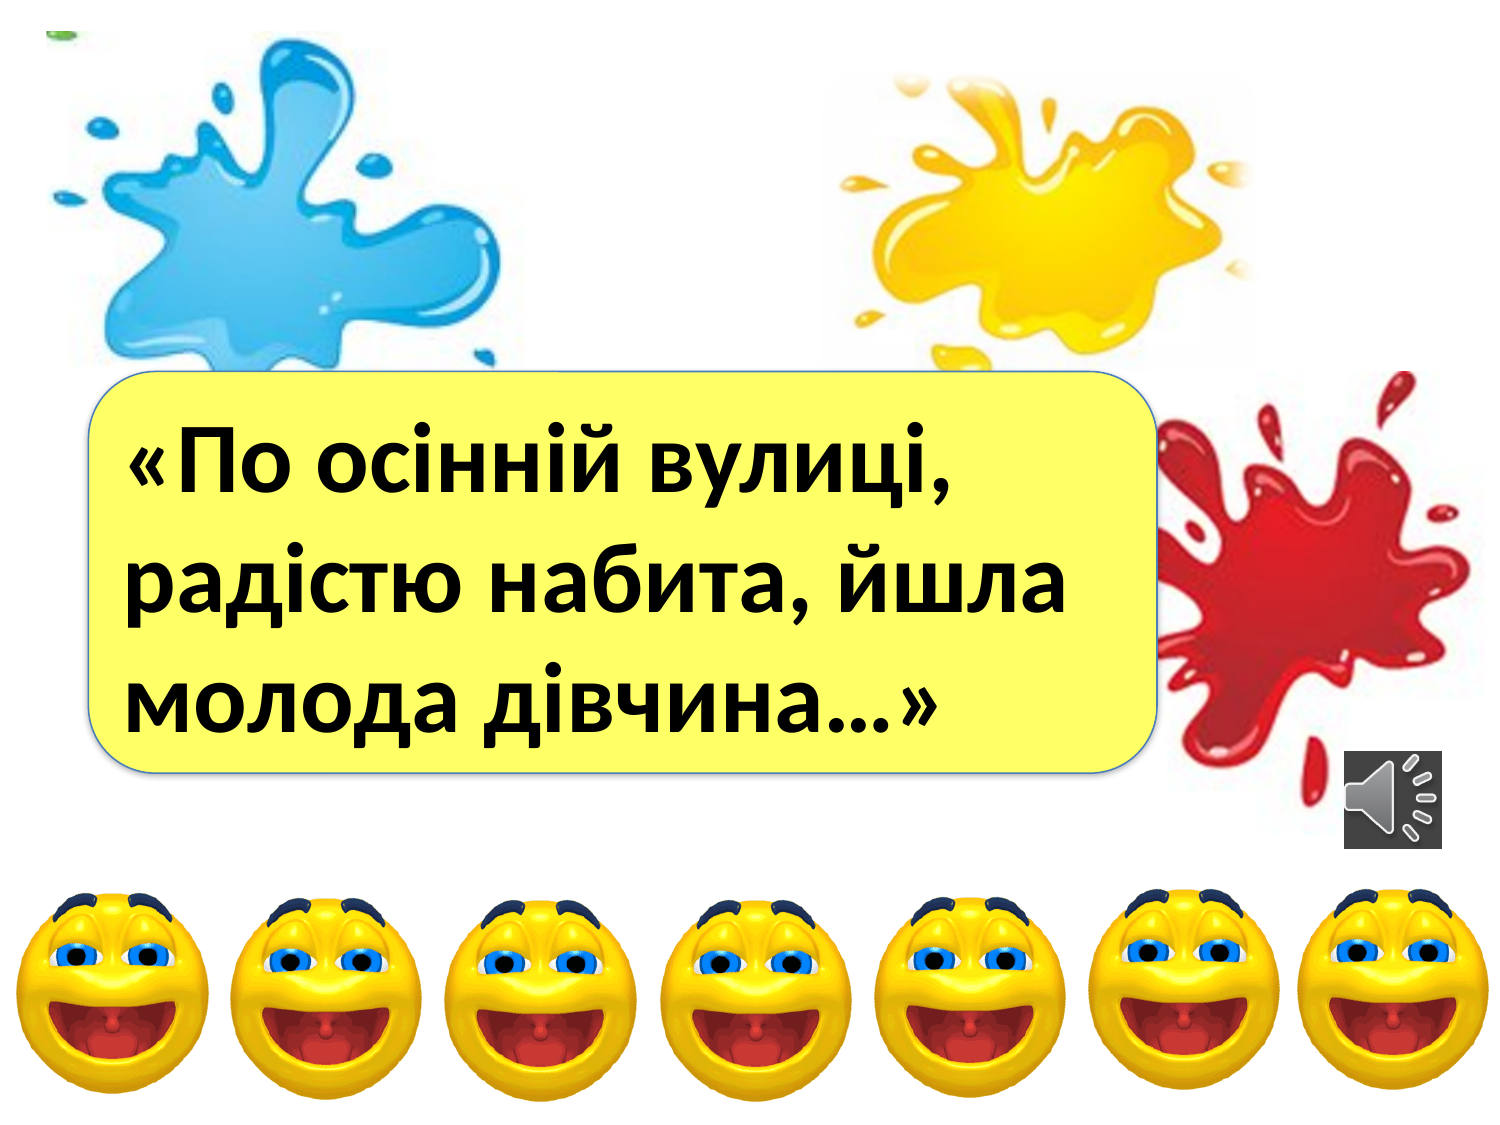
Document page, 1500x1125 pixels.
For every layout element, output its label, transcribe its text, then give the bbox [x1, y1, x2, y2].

picture [46, 31, 529, 466]
picture [218, 61, 1500, 1125]
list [4, 838, 220, 1125]
text_box «По осінній вулиці, радістю набита, йшла молода дівчина…» [87, 370, 1028, 774]
